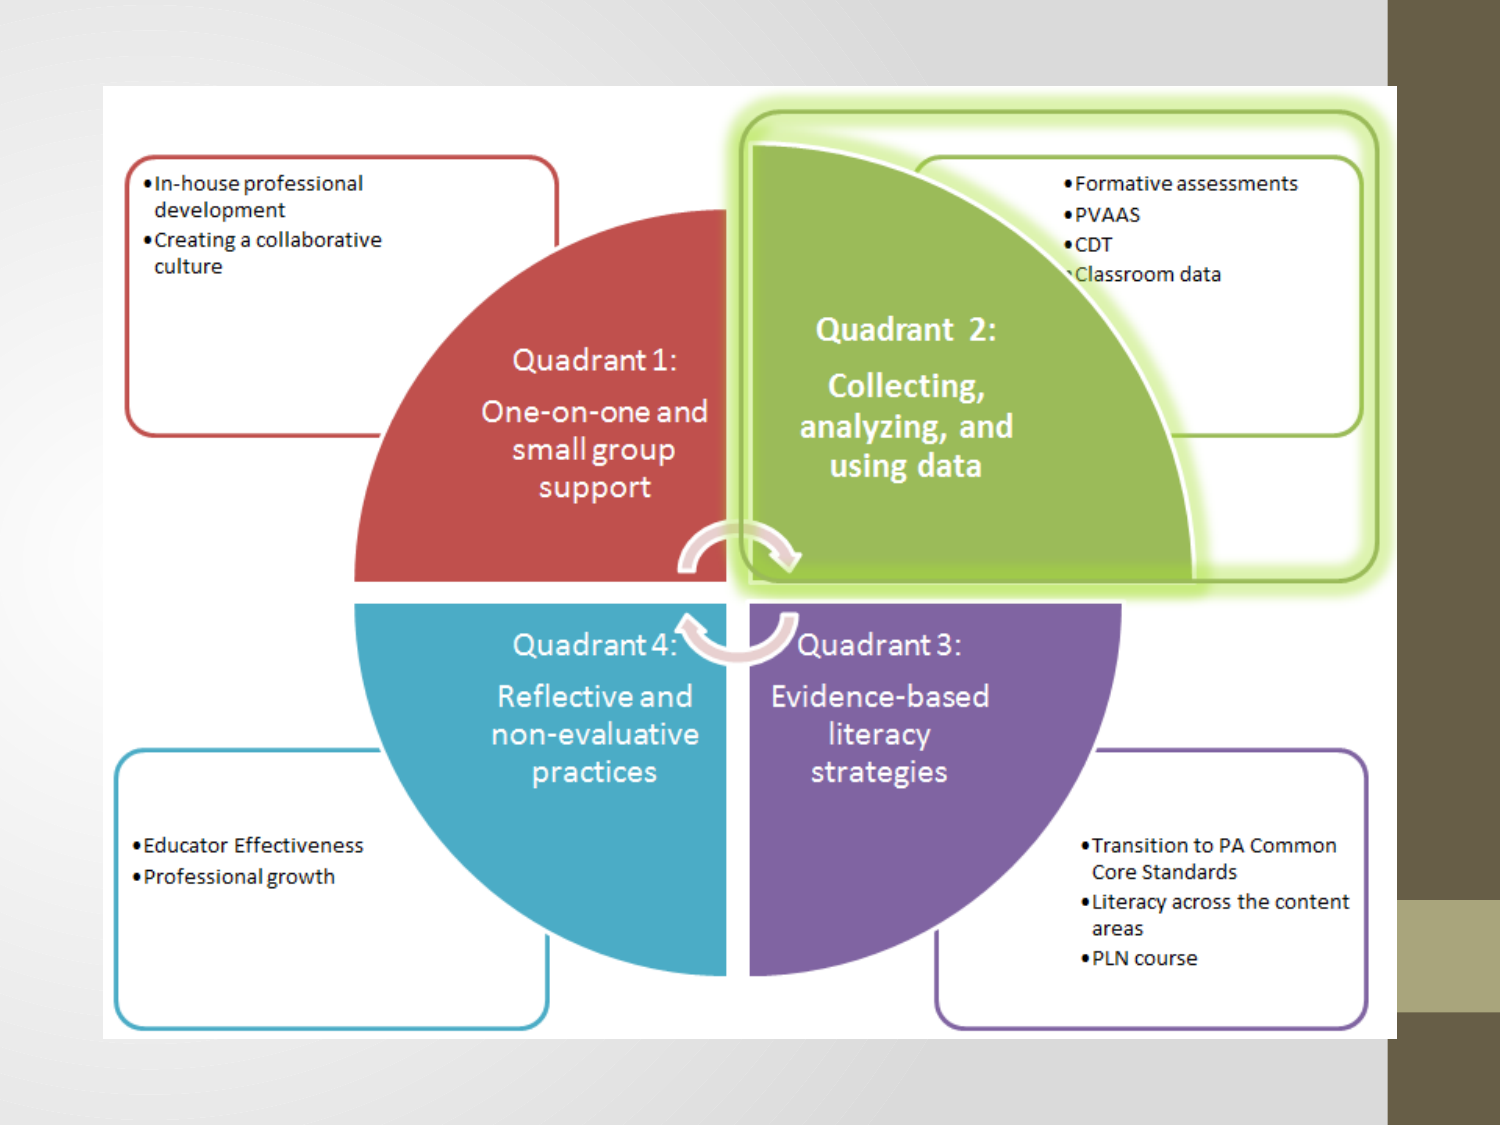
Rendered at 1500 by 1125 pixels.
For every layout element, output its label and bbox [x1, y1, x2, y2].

picture [102, 86, 1398, 1039]
